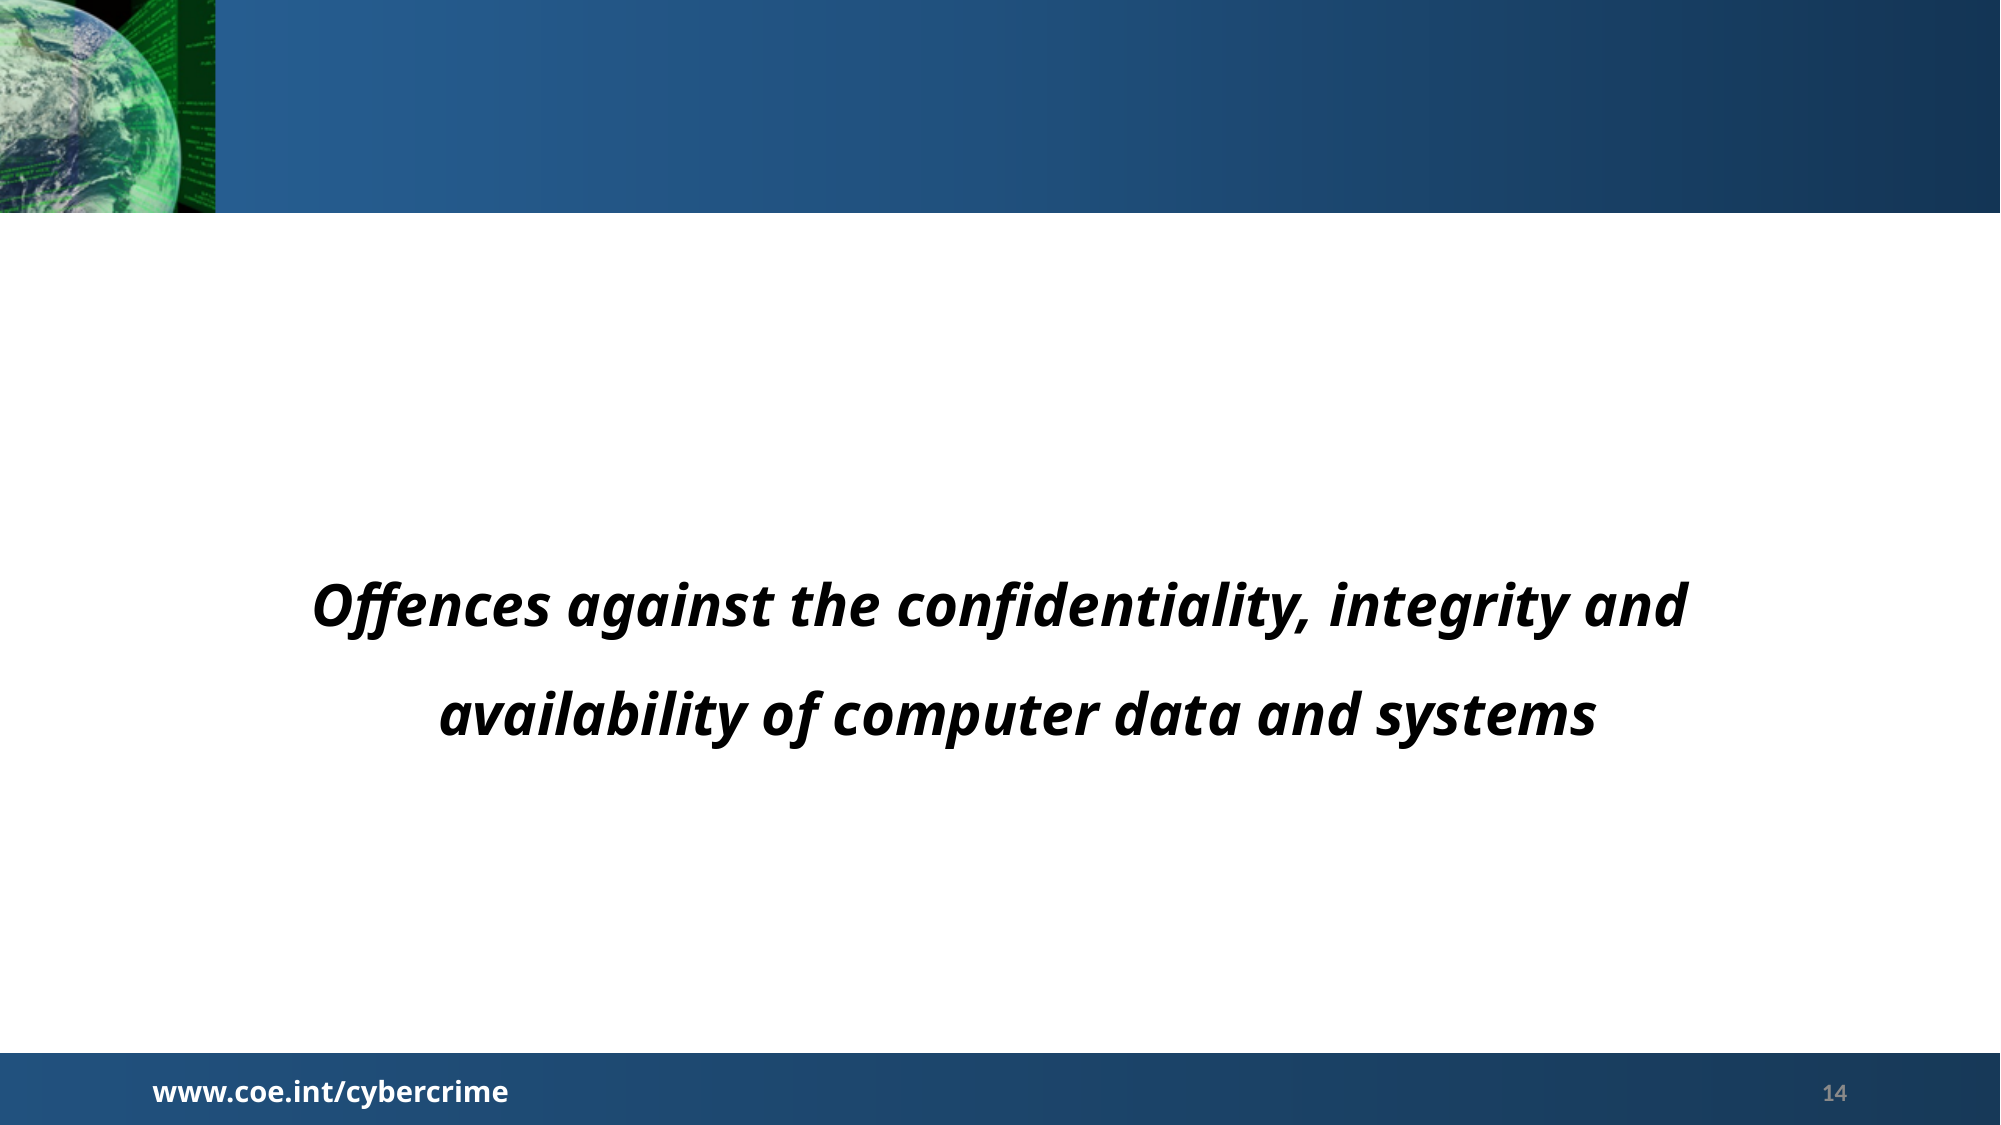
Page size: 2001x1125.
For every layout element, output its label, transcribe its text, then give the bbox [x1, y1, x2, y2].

list Offences against the confidentiality, integrity and availability of computer data and systems [137, 302, 1863, 1045]
slide_number 14 [1412, 1061, 1863, 1121]
picture [0, 0, 2000, 213]
slide_number www.coe.int/cybercrime [137, 1061, 588, 1121]
